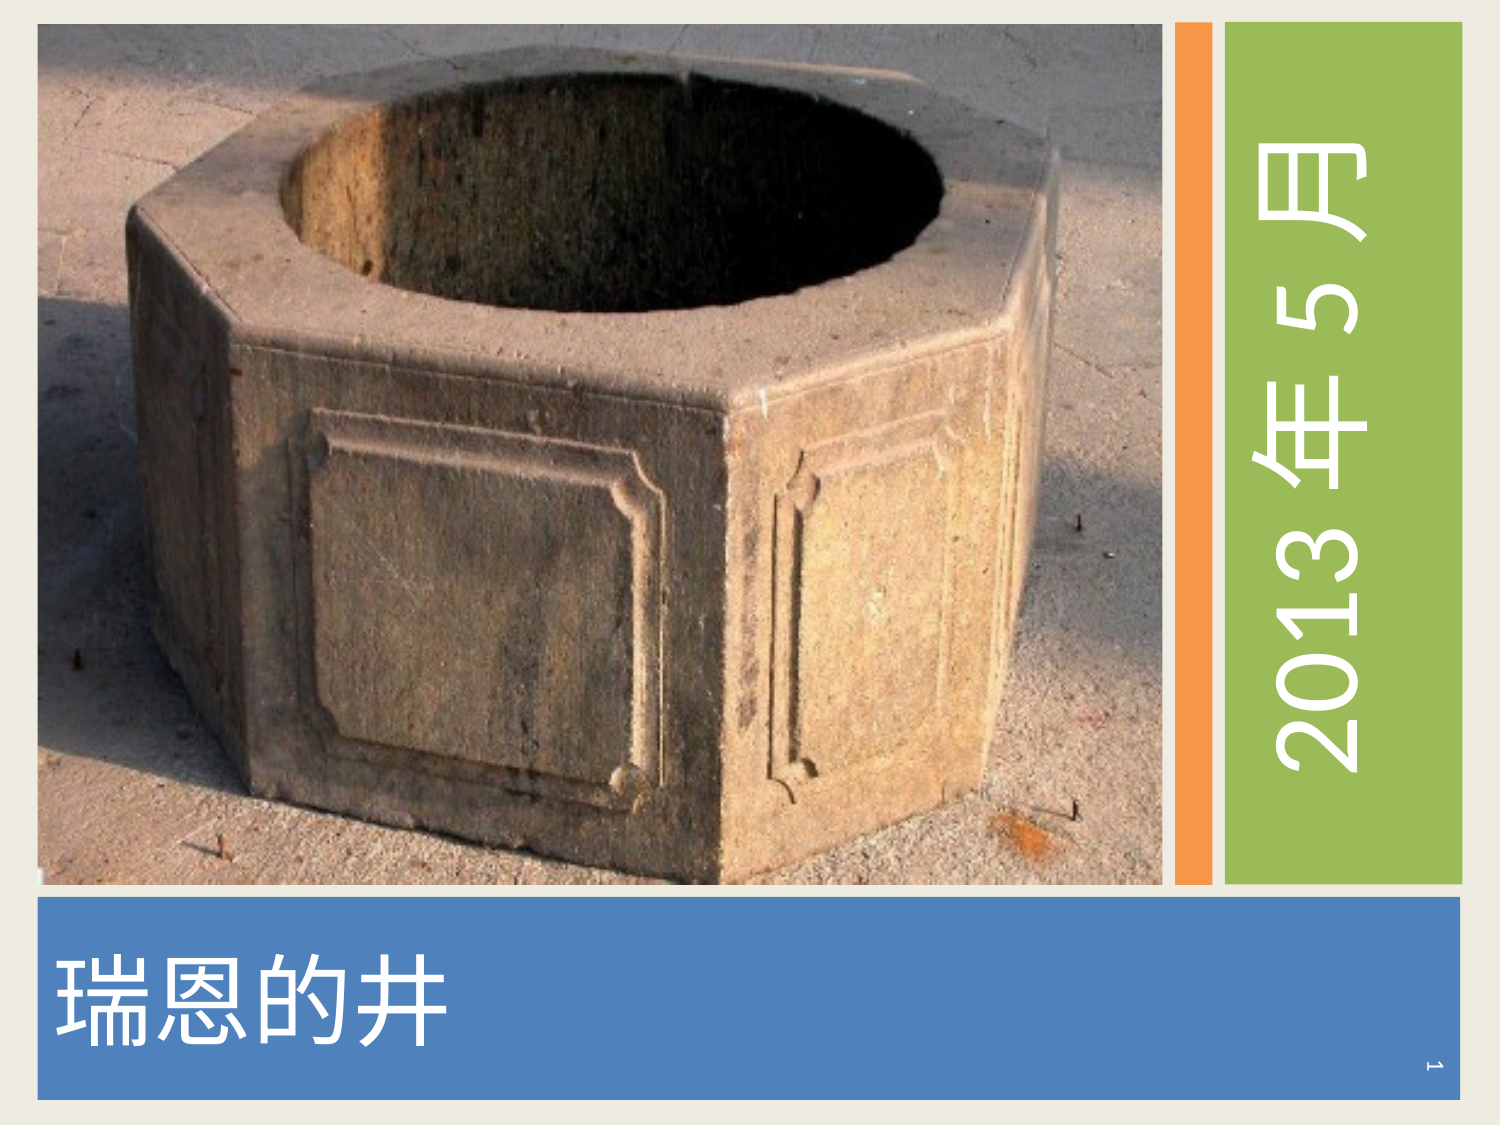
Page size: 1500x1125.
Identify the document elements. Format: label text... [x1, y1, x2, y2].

list 瑞恩的井 [37, 896, 1461, 1100]
picture [37, 24, 1163, 885]
slide_number 1 [1407, 928, 1468, 1088]
list 2013年5月 [1224, 25, 1388, 876]
